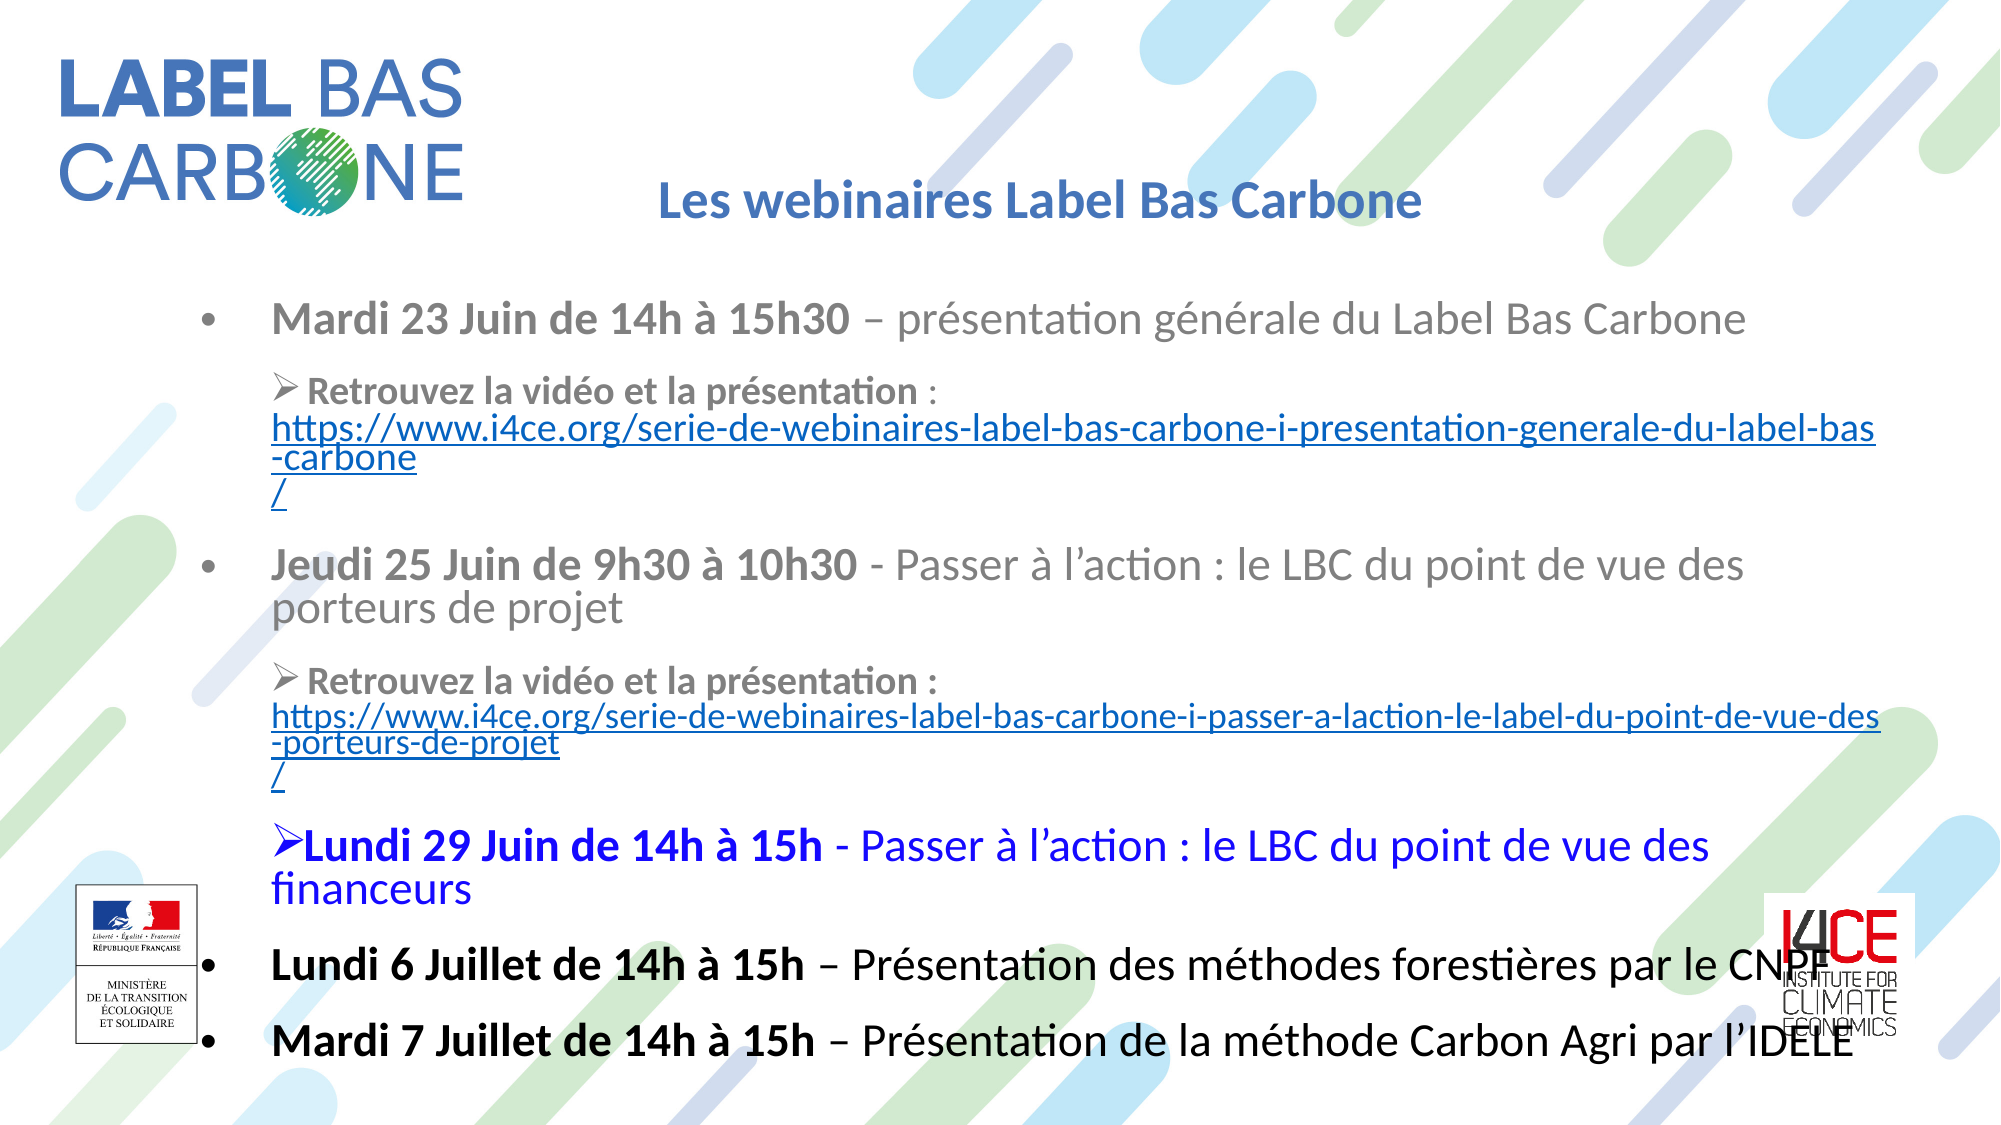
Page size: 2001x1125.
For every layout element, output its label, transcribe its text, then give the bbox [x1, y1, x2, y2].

subtitle Les webinaires Label Bas Carbone Mardi 23 Juin de 14h à 15h30 – présentation générale du Label Bas Carbone Retrouvez la vidéo et la présentation : https://www.i4ce.org/serie-de-webinaires-label-bas-carbone-i-presentation-generale-du-label-bas-carbone/ Jeudi 25 Juin de 9h30 à 10h30 - Passer à l’action : le LBC du point de vue des porteurs de projet Retrouvez la vidéo et la présentation : https://www.i4ce.org/serie-de-webinaires-label-bas-carbone-i-passer-a-laction-le-label-du-point-de-vue-des-porteurs-de-projet/ Lundi 29 Juin de 14h à 15h - Passer à l’action : le LBC du point de vue des financeurs Lundi 6 Juillet de 14h à 15h – Présentation des méthodes forestières par le CNPF Mardi 7 Juillet de 14h à 15h – Présentation de la méthode Carbon Agri par l’IDELE [185, 171, 1898, 1092]
picture [0, 0, 2000, 1125]
